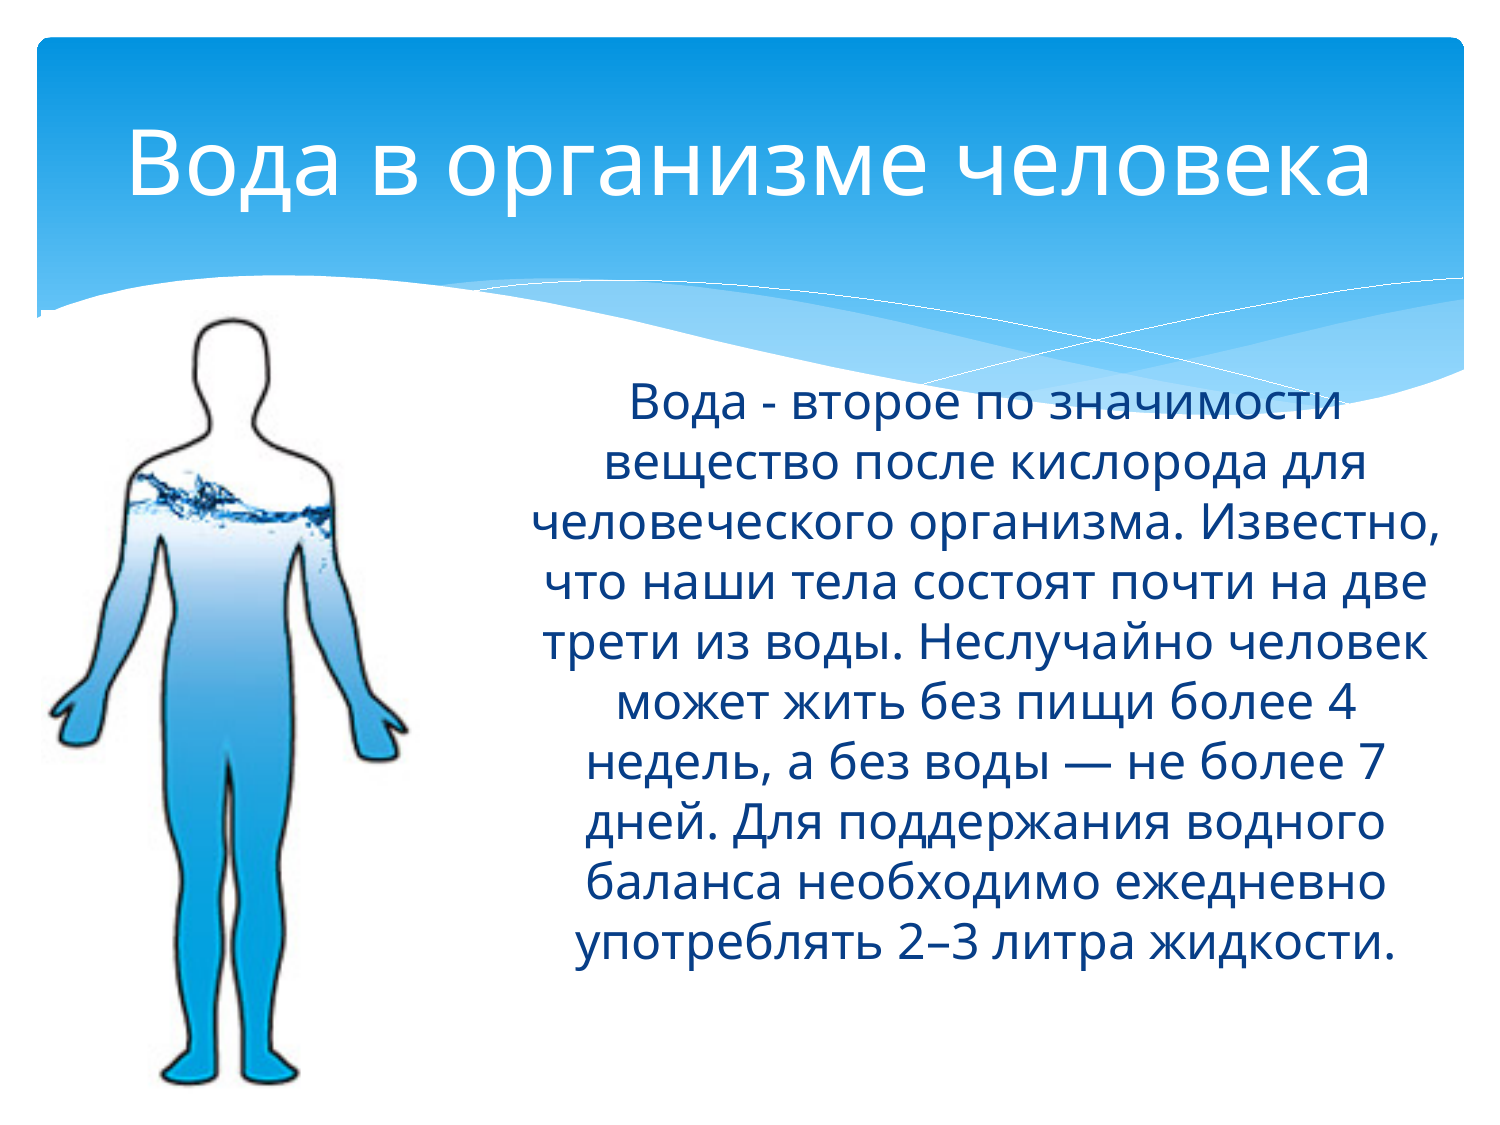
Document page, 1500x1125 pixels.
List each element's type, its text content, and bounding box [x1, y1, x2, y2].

picture [41, 310, 420, 1094]
title Вода в организме человека [75, 55, 1425, 261]
list Вода - второе по значимости вещество после кислорода для человеческого организма. Известно, что наши тела состоят почти на две трети из воды. Неслучайно человек может жить без пищи более 4 недель, а без воды — не более 7 дней. Для поддержания водного баланса необходимо ежедневно употреблять 2–3 литра жидкости. [501, 361, 1471, 1046]
